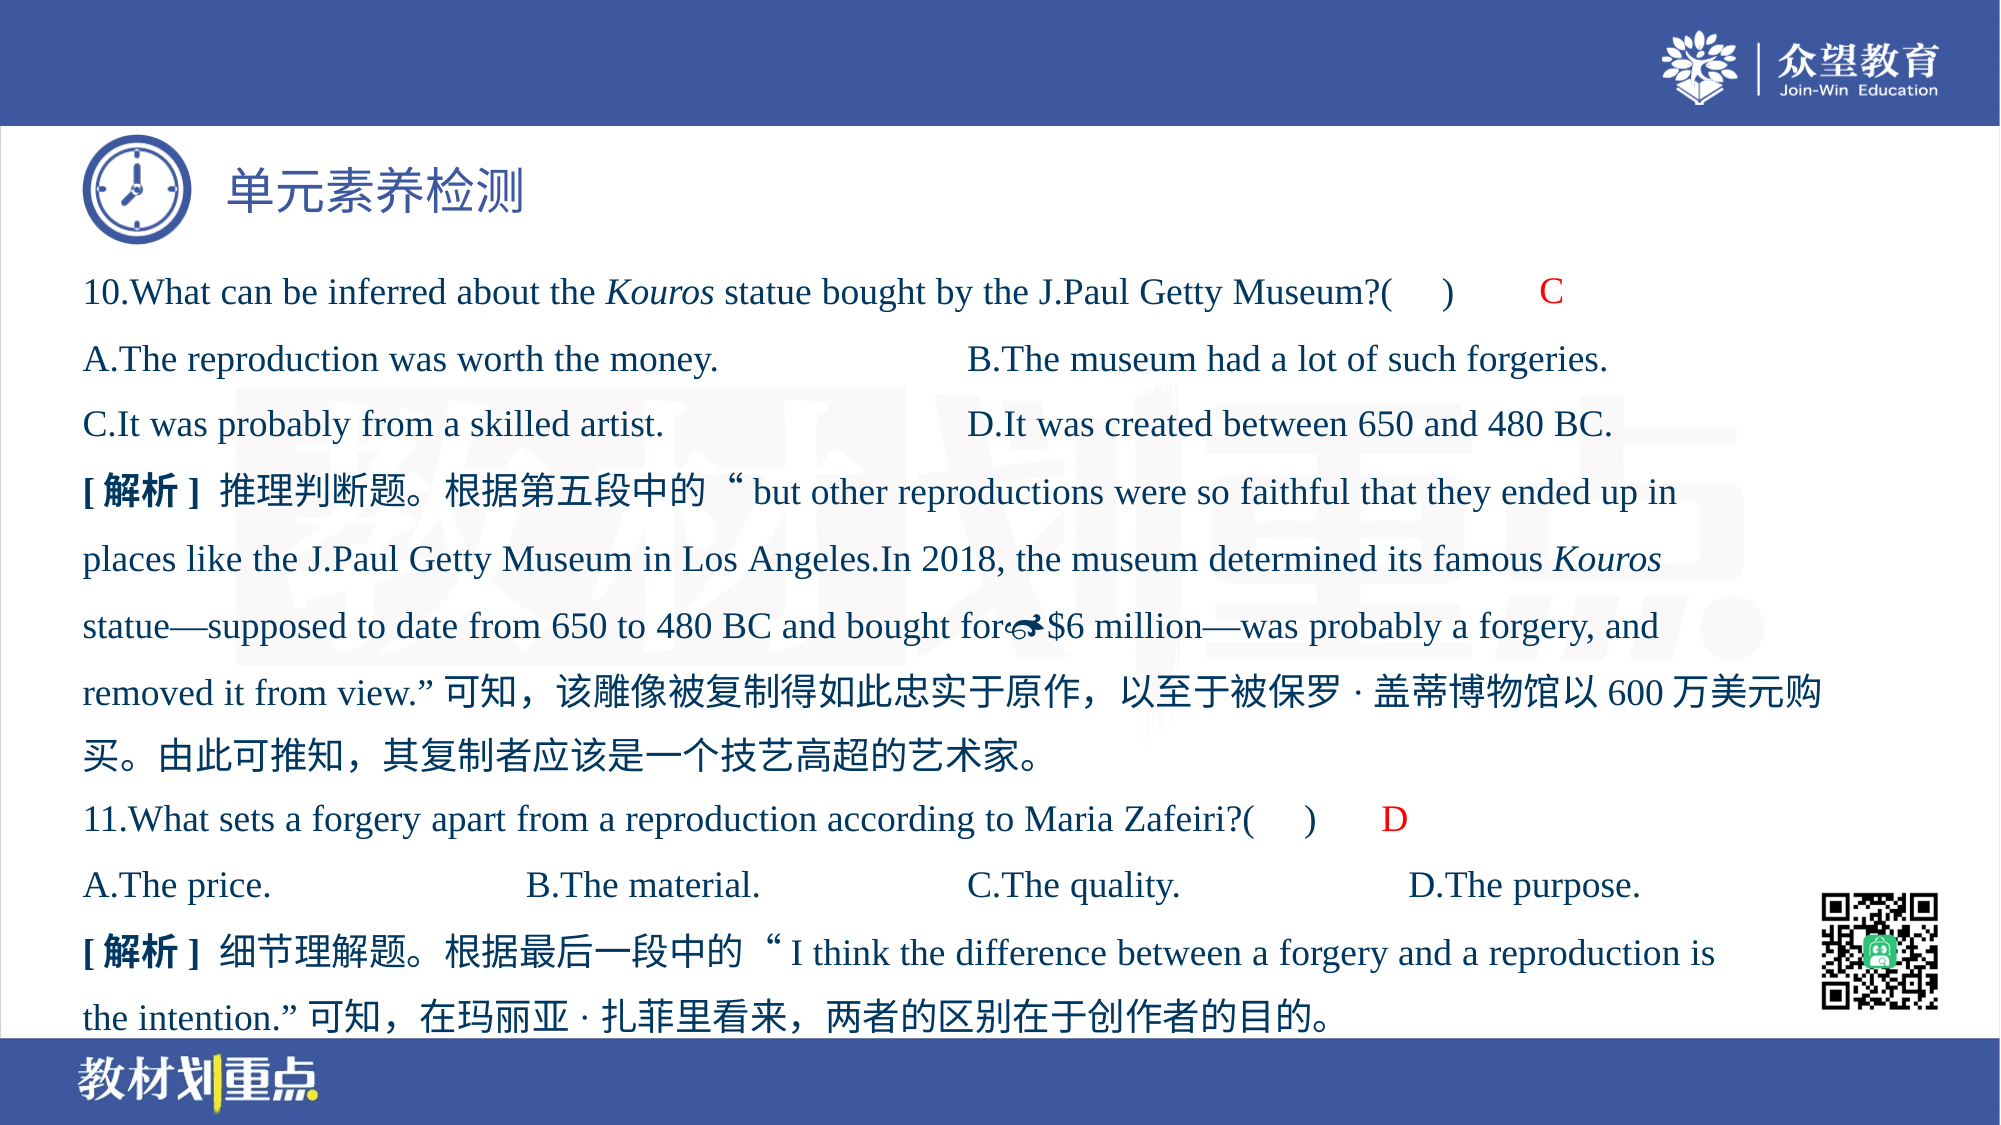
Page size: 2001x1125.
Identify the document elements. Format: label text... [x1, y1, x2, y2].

text_box A.The reproduction was worth the money. B.The museum had a lot of such forgeries. C.It was probably from a skilled artist. D.It was created between 650 and 480 BC. [82, 312, 1817, 437]
text_box C [1525, 246, 1578, 305]
picture [0, 0, 2000, 1125]
text_box 10.What can be inferred about the Kouros statue bought by the J.Paul Getty Museum?( ) [82, 247, 1817, 306]
text_box 11.What sets a forgery apart from a reproduction according to Maria Zafeiri?( ) [82, 774, 1817, 833]
text_box [解析] 细节理解题。根据最后一段中的“I think the difference between a forgery and a reproduction is the intention.”可知，在玛丽亚·扎菲里看来，两者的区别在于创作者的目的。 [82, 906, 1817, 1031]
text_box A.The price. B.The material. C.The quality. D.The purpose. [82, 840, 1817, 899]
text_box D [1367, 773, 1423, 832]
text_box [解析] 推理判断题。根据第五段中的“but other reproductions were so faithful that they ended up in places like the J.Paul Getty Museum in Los Angeles.In 2018, the museum determined its famous Kouros statue—supposed to date from 650 to 480 BC and bought for$6 million—was probably a forgery, and removed it from view.”可知，该雕像被复制得如此忠实于原作，以至于被保罗·盖蒂博物馆以600万美元购 买。由此可推知，其复制者应该是一个技艺高超的艺术家。 [82, 445, 1817, 771]
